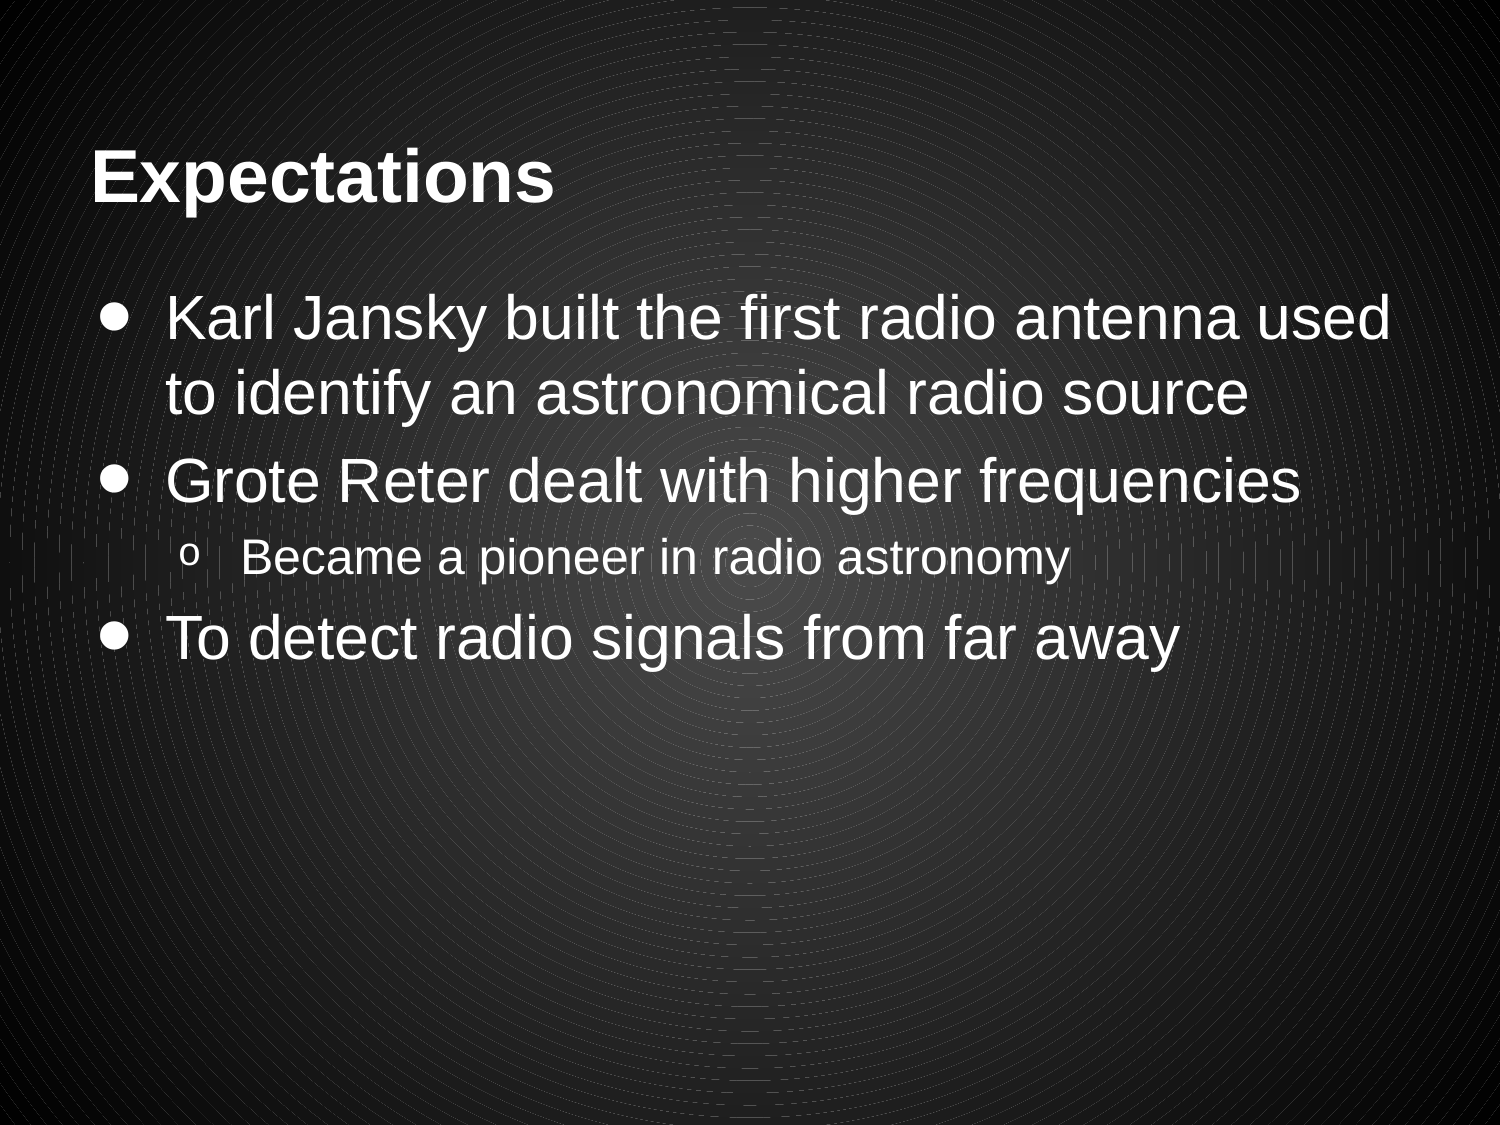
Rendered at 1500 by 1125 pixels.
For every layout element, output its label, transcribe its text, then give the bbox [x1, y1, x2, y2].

title Expectations [75, 45, 1425, 233]
list Karl Jansky built the first radio antenna used to identify an astronomical radio source Grote Reter dealt with higher frequencies Became a pioneer in radio astronomy To detect radio signals from far away [75, 262, 1425, 1078]
